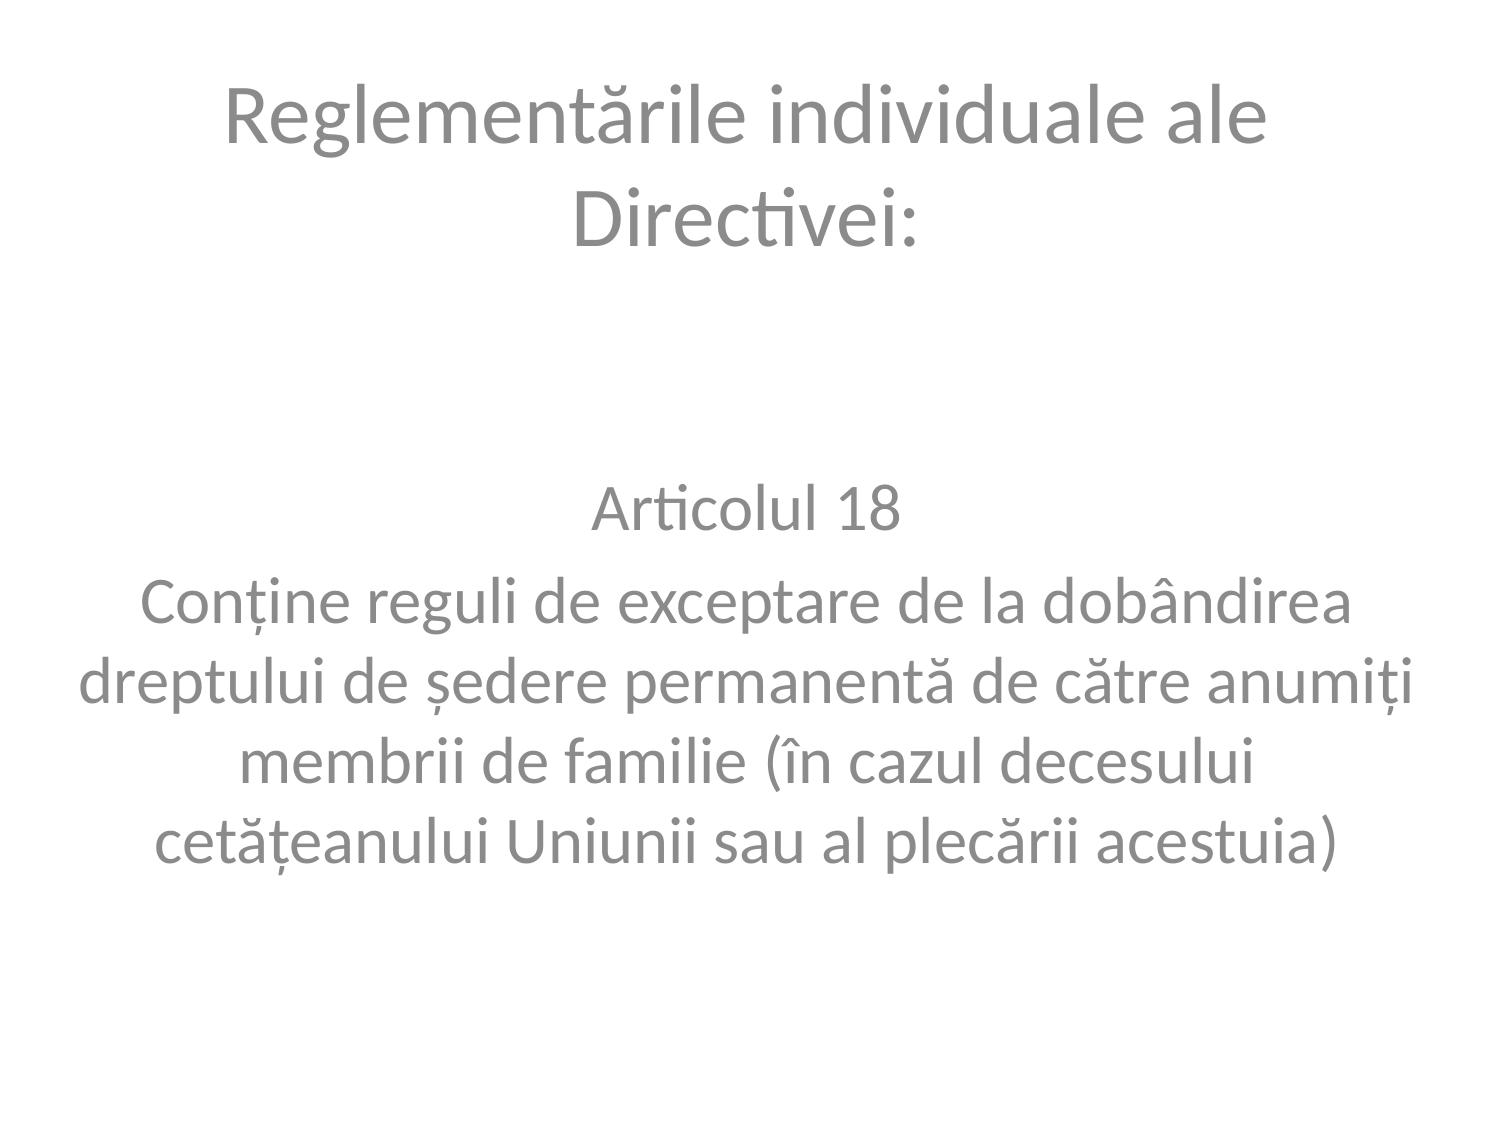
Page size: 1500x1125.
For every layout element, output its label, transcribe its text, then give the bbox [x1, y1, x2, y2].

subtitle Reglementările individuale ale Directivei: Articolul 18 Conține reguli de exceptare de la dobândirea dreptului de ședere permanentă de către anumiți membrii de familie (în cazul decesului cetățeanului Uniunii sau al plecării acestuia) [48, 50, 1446, 1063]
